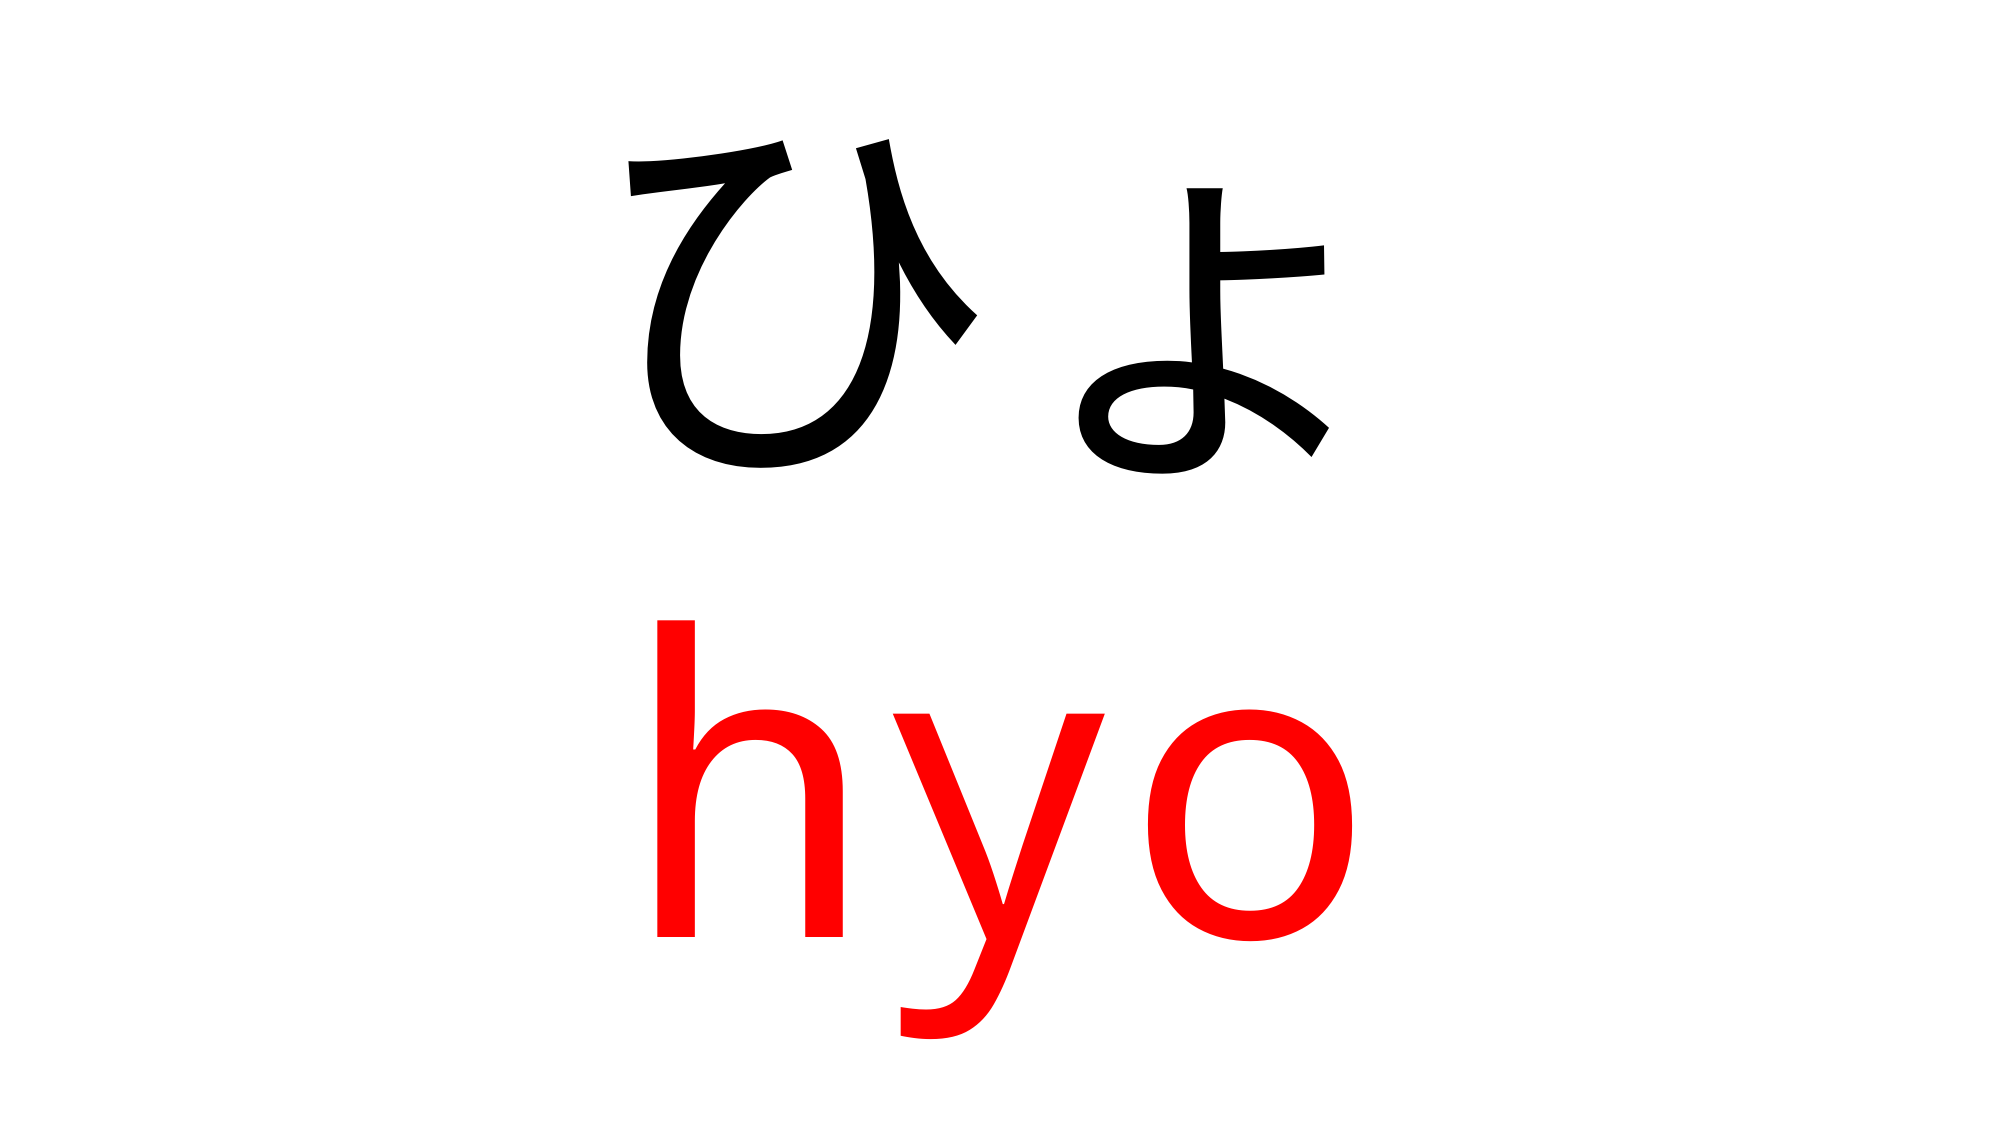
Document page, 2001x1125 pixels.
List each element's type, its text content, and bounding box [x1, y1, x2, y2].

text_box hyo [249, 562, 1750, 1036]
title ひょ [249, 71, 1750, 545]
